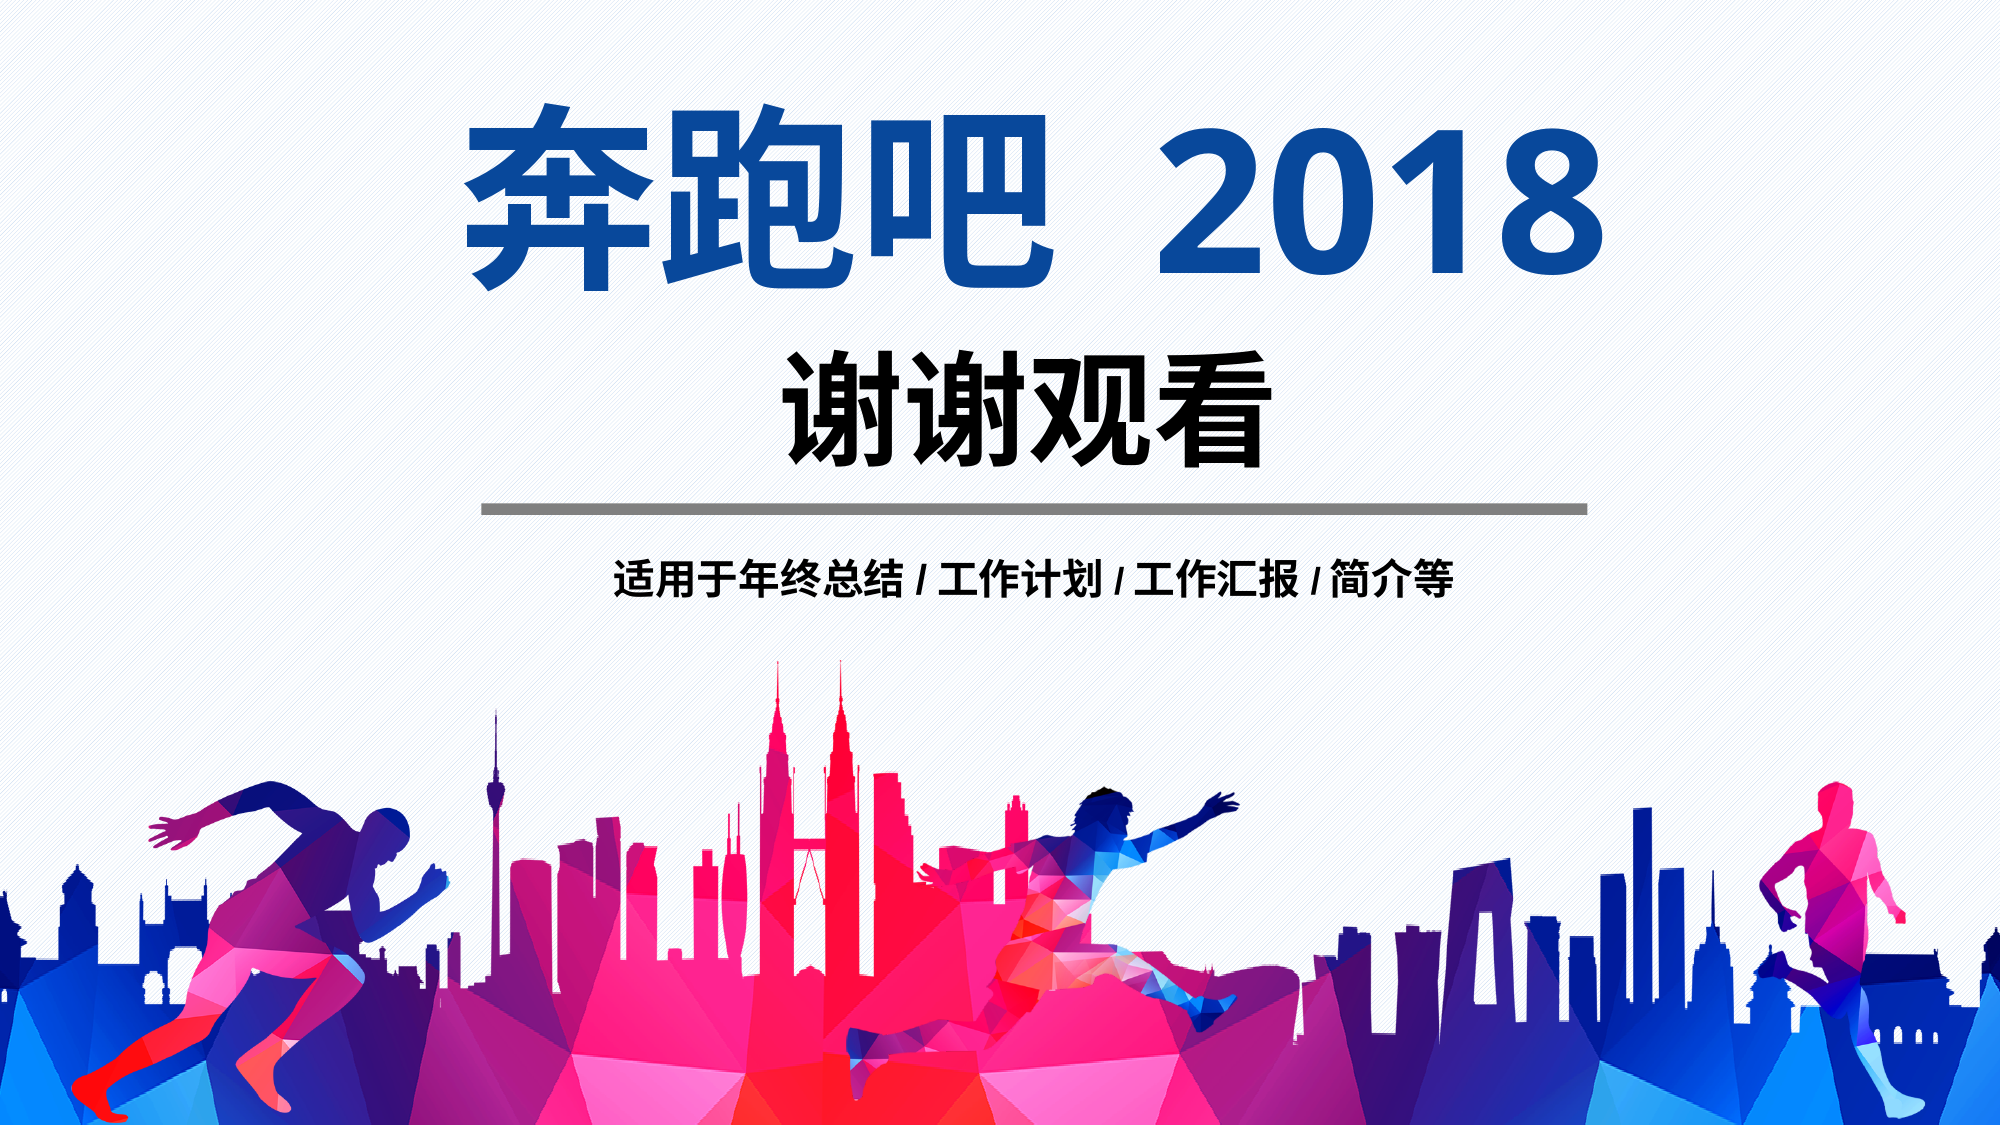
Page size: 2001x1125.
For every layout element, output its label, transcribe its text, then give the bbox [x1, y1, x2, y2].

text_box 适用于年终总结/工作计划/工作汇报/简介等 [598, 545, 1471, 608]
text_box 谢谢观看 [662, 323, 1395, 489]
picture [0, 610, 2000, 1125]
text_box 奔跑吧 2018 [261, 66, 1808, 322]
text_box [481, 503, 1588, 515]
